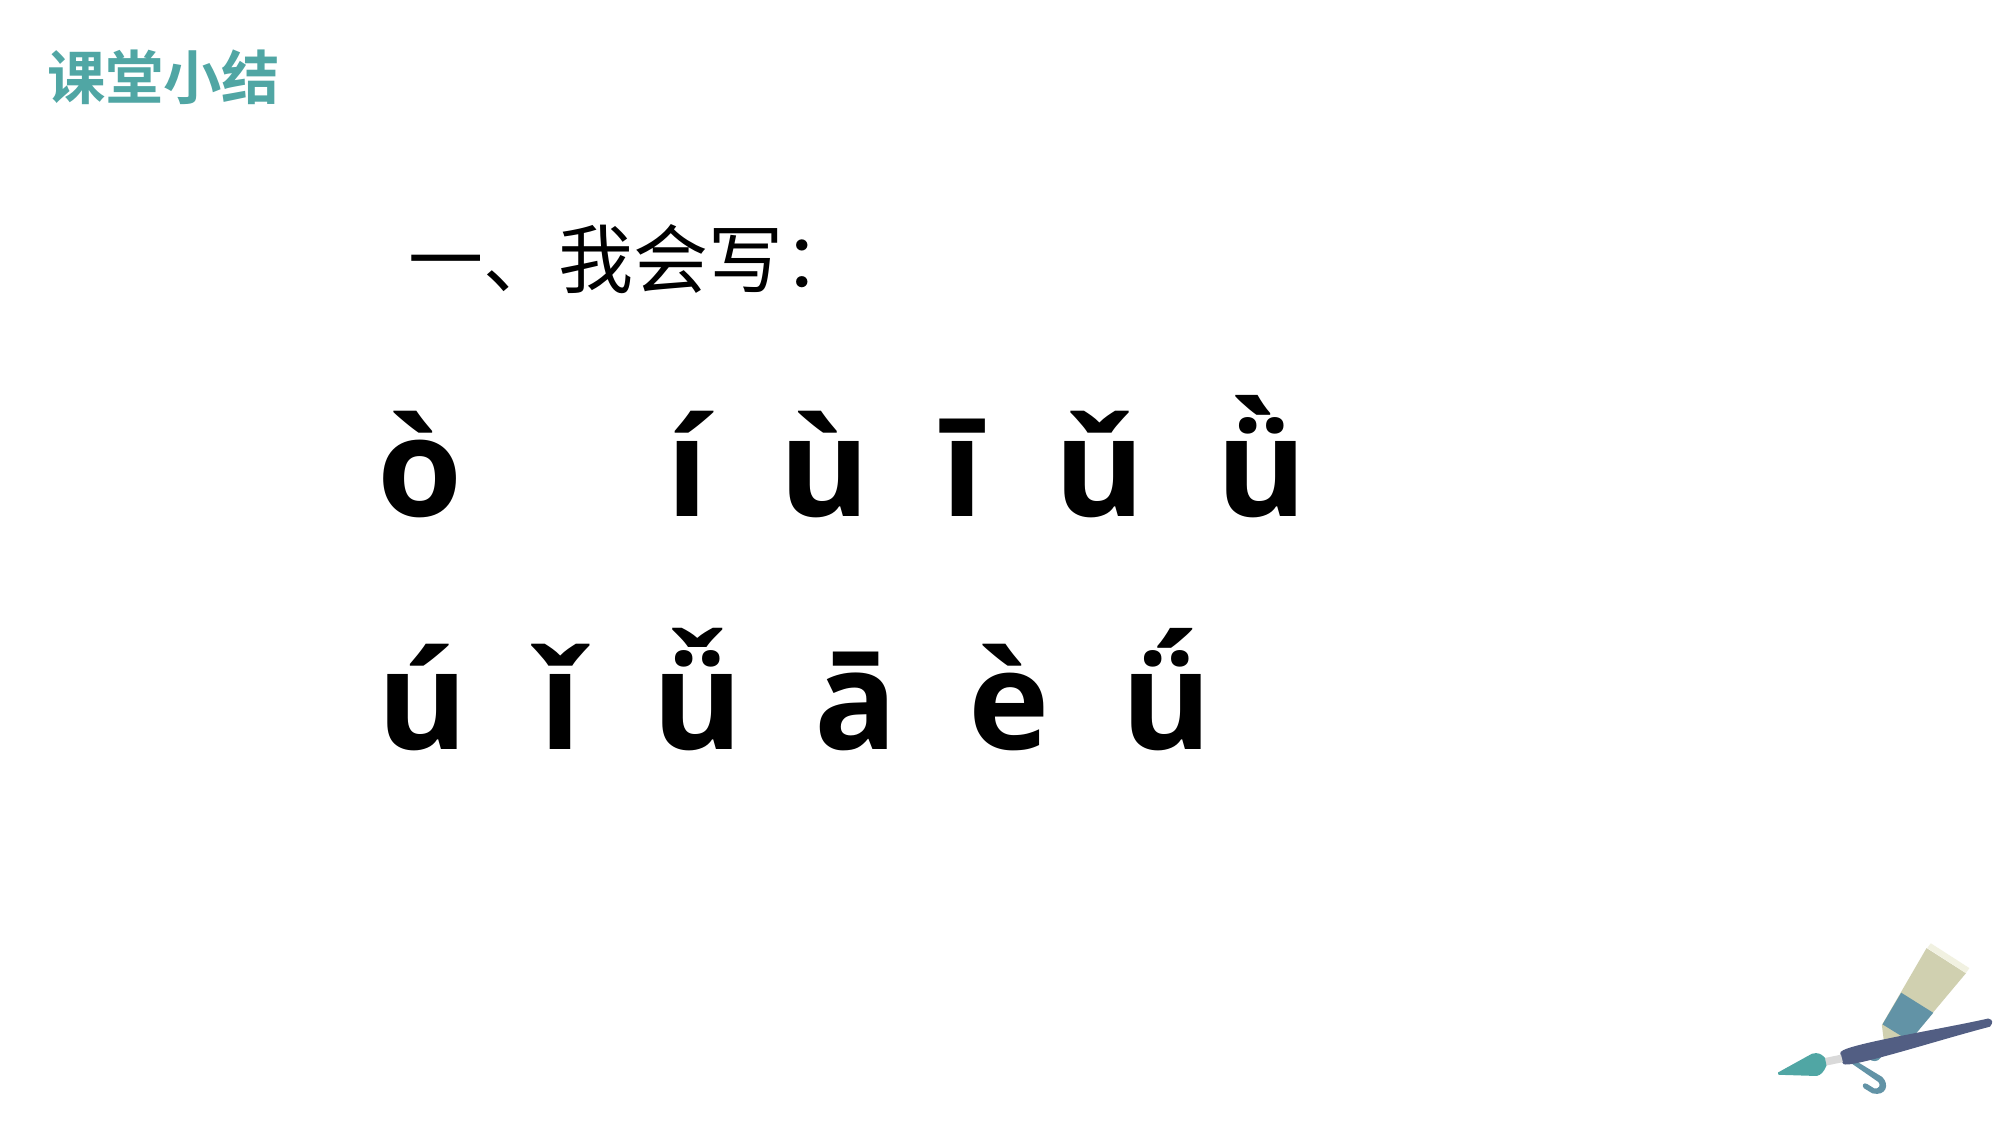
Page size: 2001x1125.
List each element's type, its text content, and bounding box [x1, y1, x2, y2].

text_box 一、我会写： [393, 205, 1394, 310]
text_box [1811, 945, 1974, 1125]
text_box ò í ù ī ǔ ǜ ú ǐ ǚ ā è ǘ [363, 371, 1637, 785]
text_box 课堂小结 [32, 33, 295, 119]
